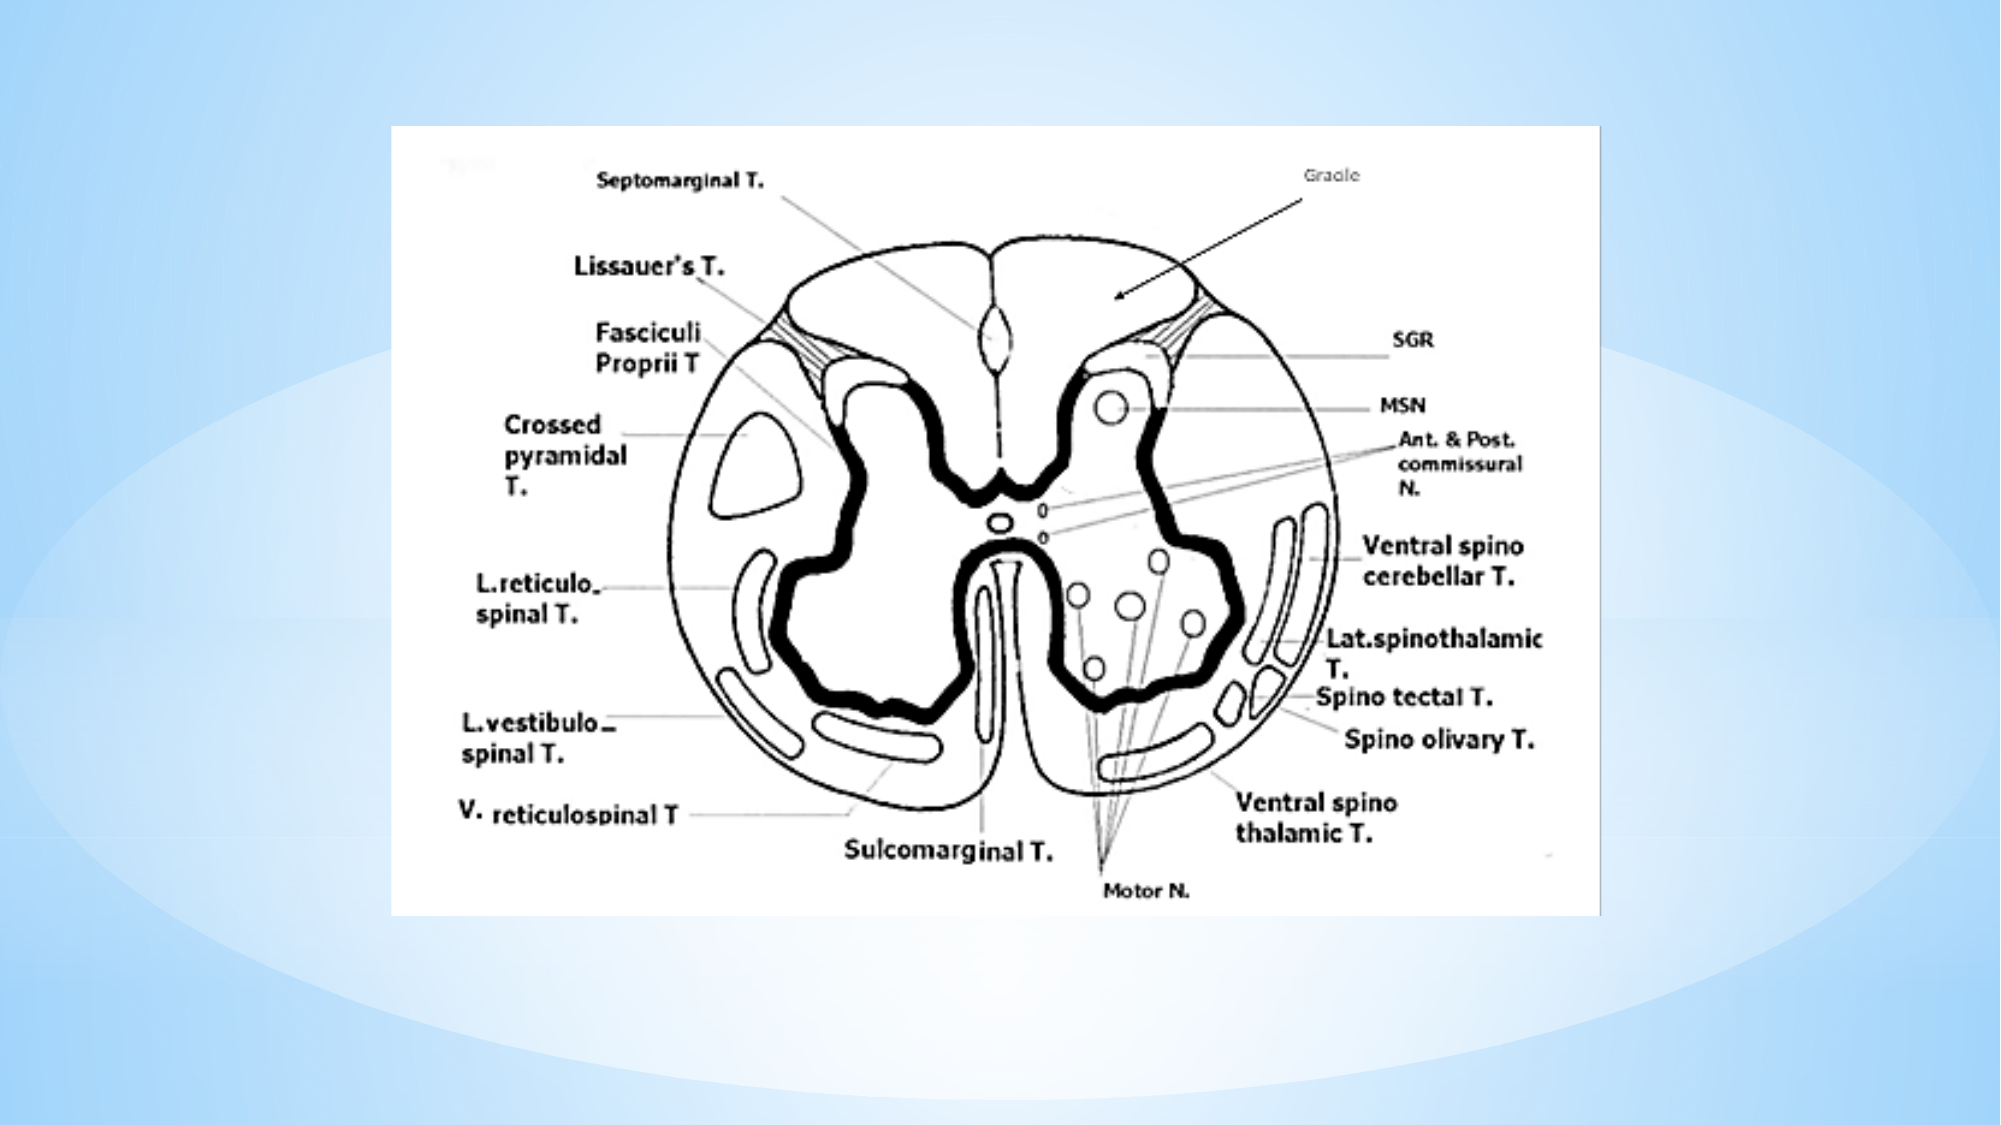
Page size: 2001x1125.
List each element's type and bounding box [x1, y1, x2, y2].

picture [391, 125, 1606, 917]
